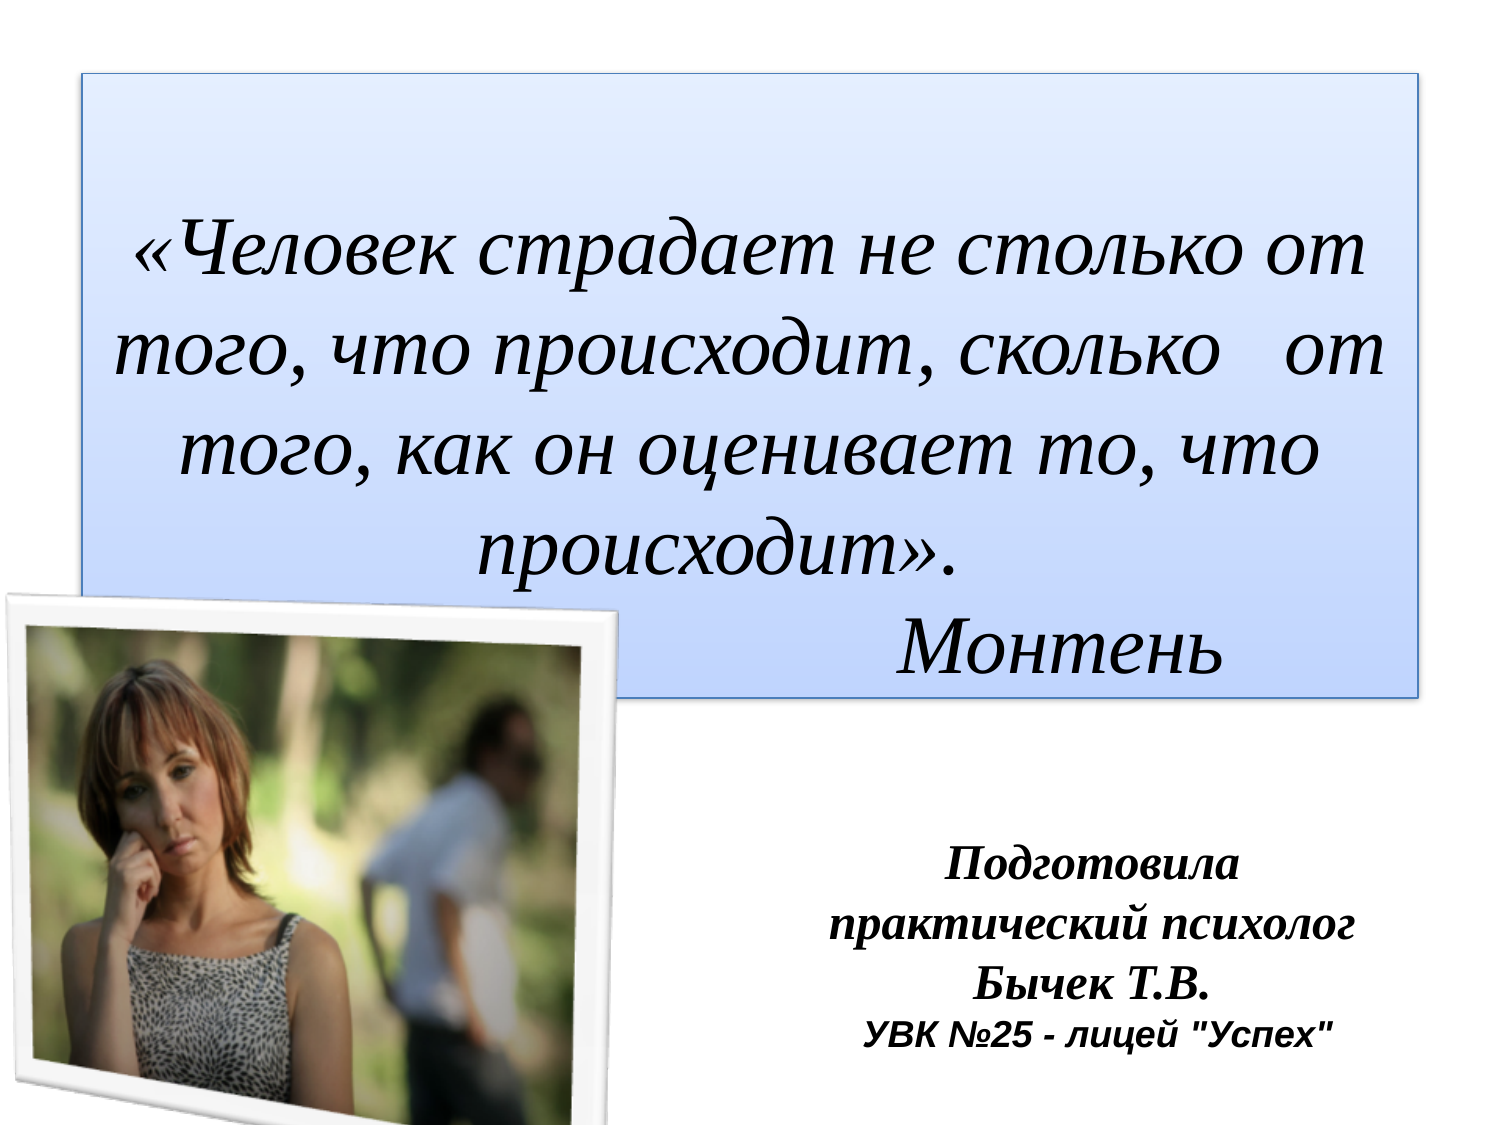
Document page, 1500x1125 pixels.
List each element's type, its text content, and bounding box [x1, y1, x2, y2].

picture [0, 587, 626, 1125]
text_box «Человек страдает не столько от того, что происходит, сколько от того, как он оценивает то, что происходит». Монтень [81, 73, 1419, 699]
text_box Подготовила практический психолог Бычек Т.В. УВК №25 - лицей "Успех" [797, 822, 1388, 1063]
